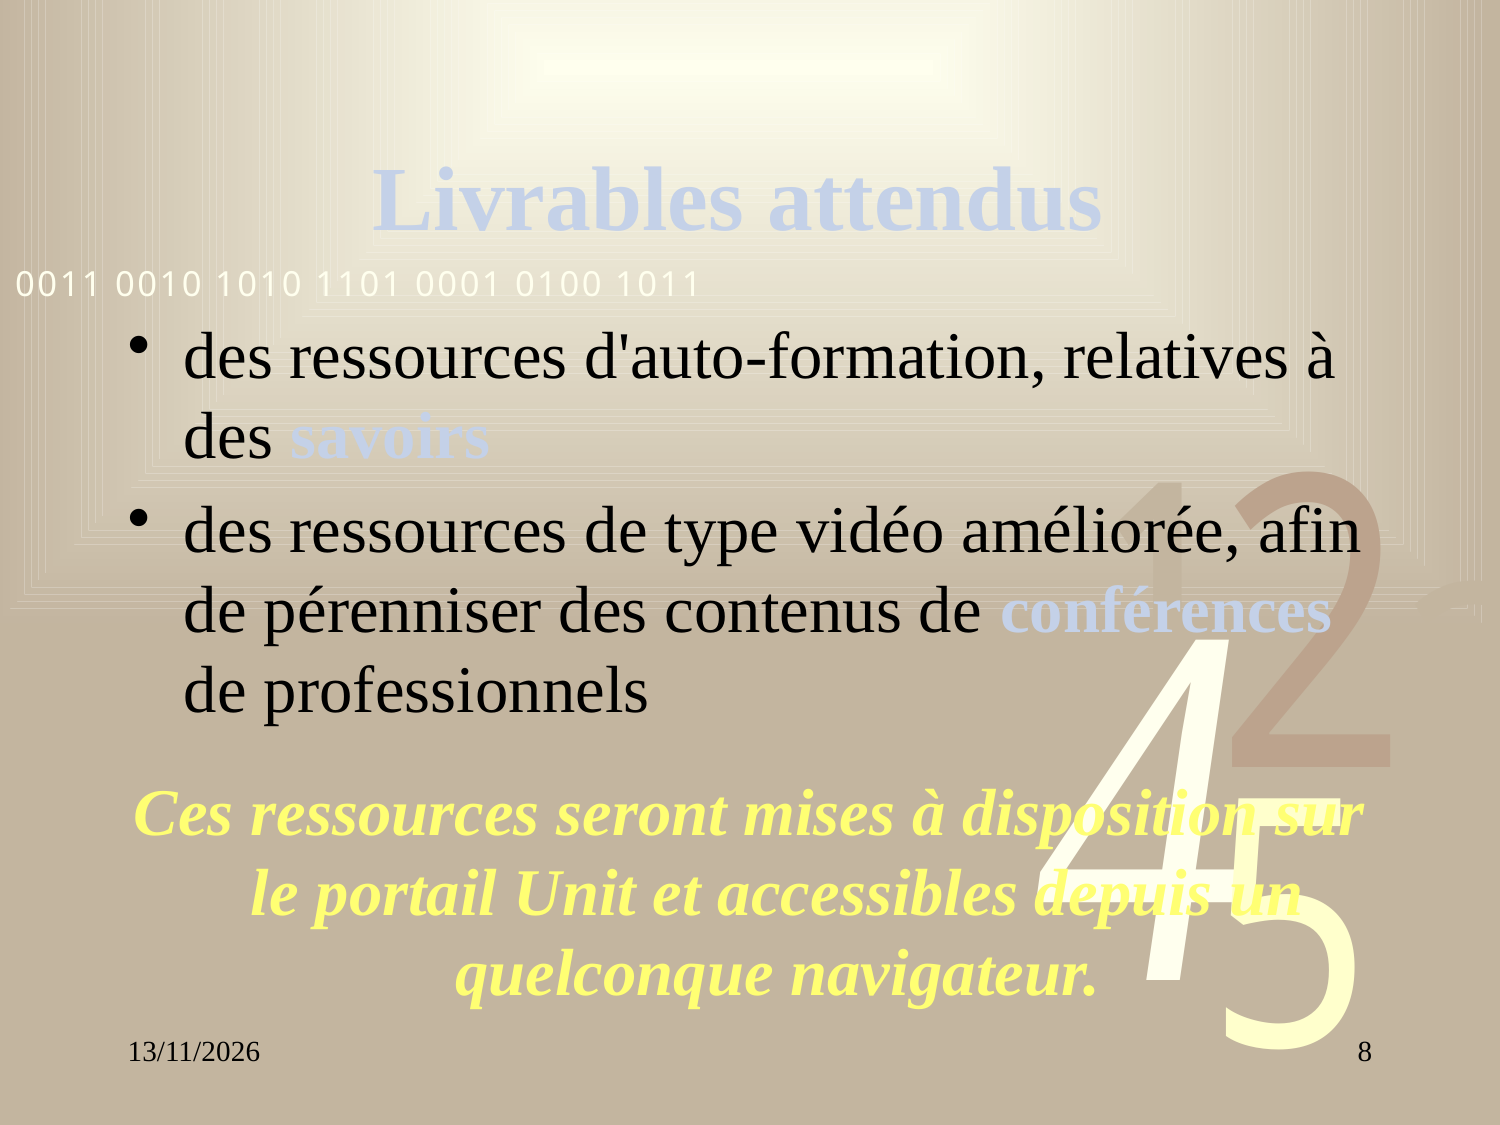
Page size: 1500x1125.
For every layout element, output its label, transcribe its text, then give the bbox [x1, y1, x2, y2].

text_box Ces ressources seront mises à disposition sur le portail Unit et accessibles depuis un quelconque navigateur. [112, 761, 1388, 1024]
list des ressources d'auto-formation, relatives à des savoirs des ressources de type vidéo améliorée, afin de pérenniser des contenus de conférences de professionnels [112, 304, 1388, 727]
title Livrables attendus [112, 99, 1388, 288]
slide_number 8 [1074, 1024, 1388, 1101]
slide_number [111, 1024, 426, 1101]
